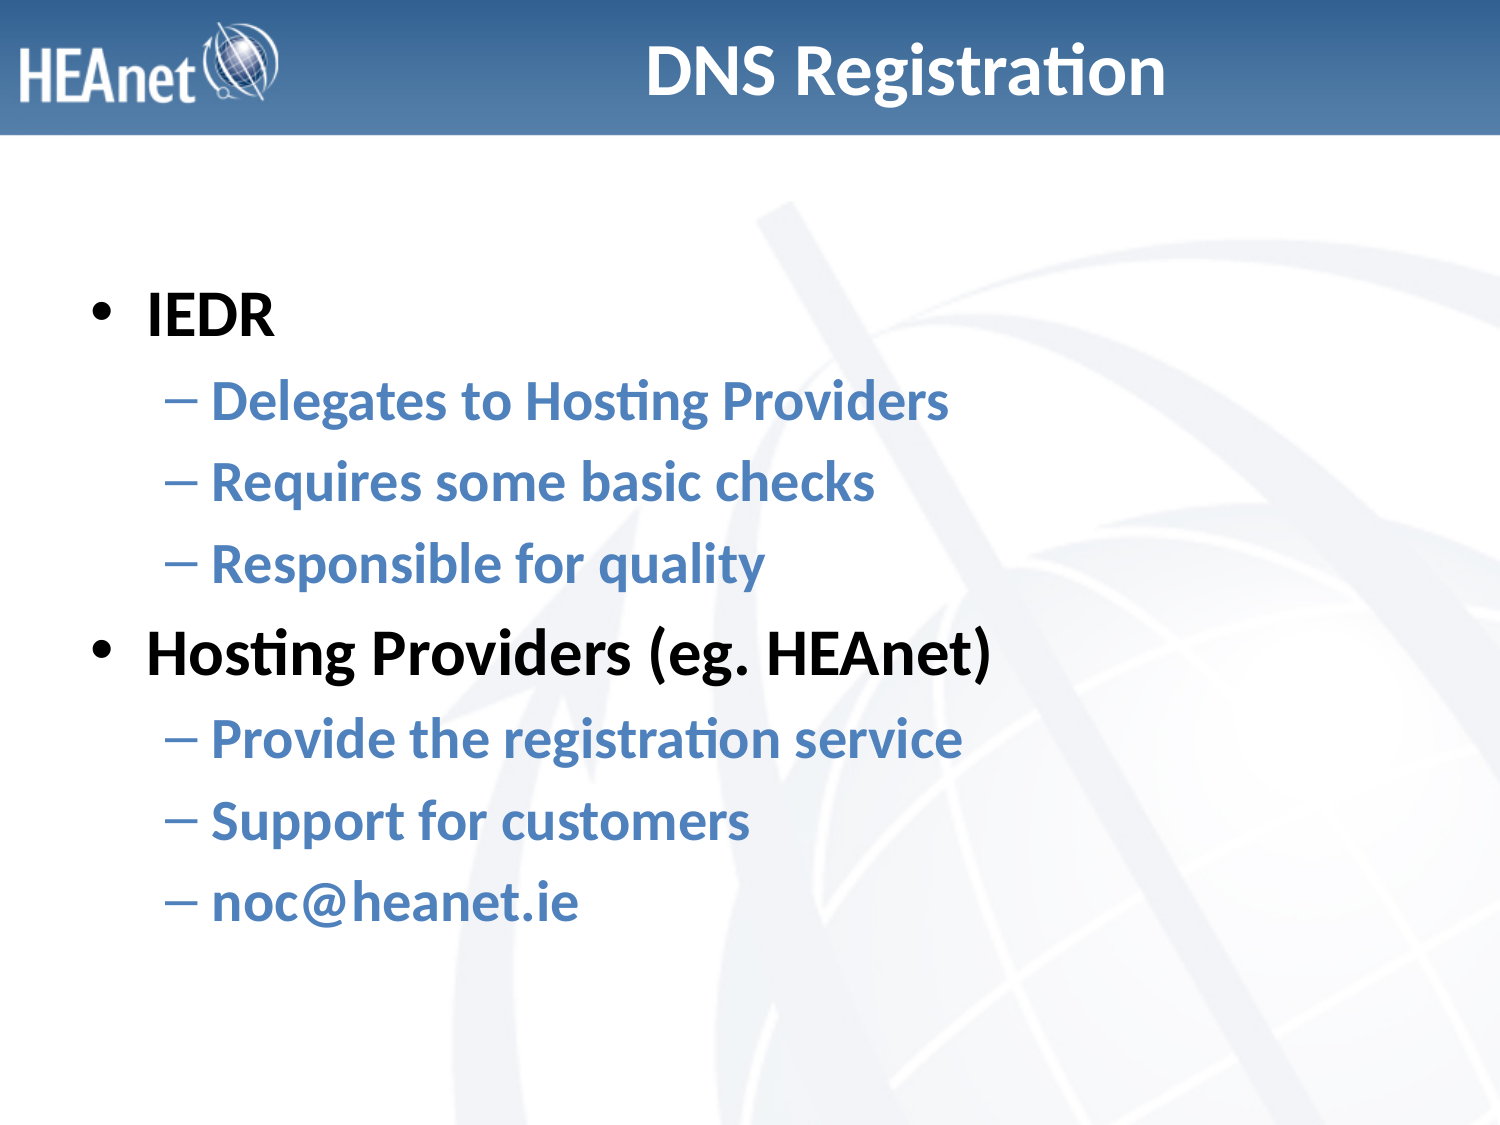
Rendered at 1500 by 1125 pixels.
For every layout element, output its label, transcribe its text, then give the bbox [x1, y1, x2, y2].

picture [0, 0, 1500, 1125]
list IEDR Delegates to Hosting Providers Requires some basic checks Responsible for quality Hosting Providers (eg. HEAnet) Provide the registration service Support for customers noc@heanet.ie [74, 262, 1426, 1006]
title DNS Registration [312, 0, 1500, 160]
